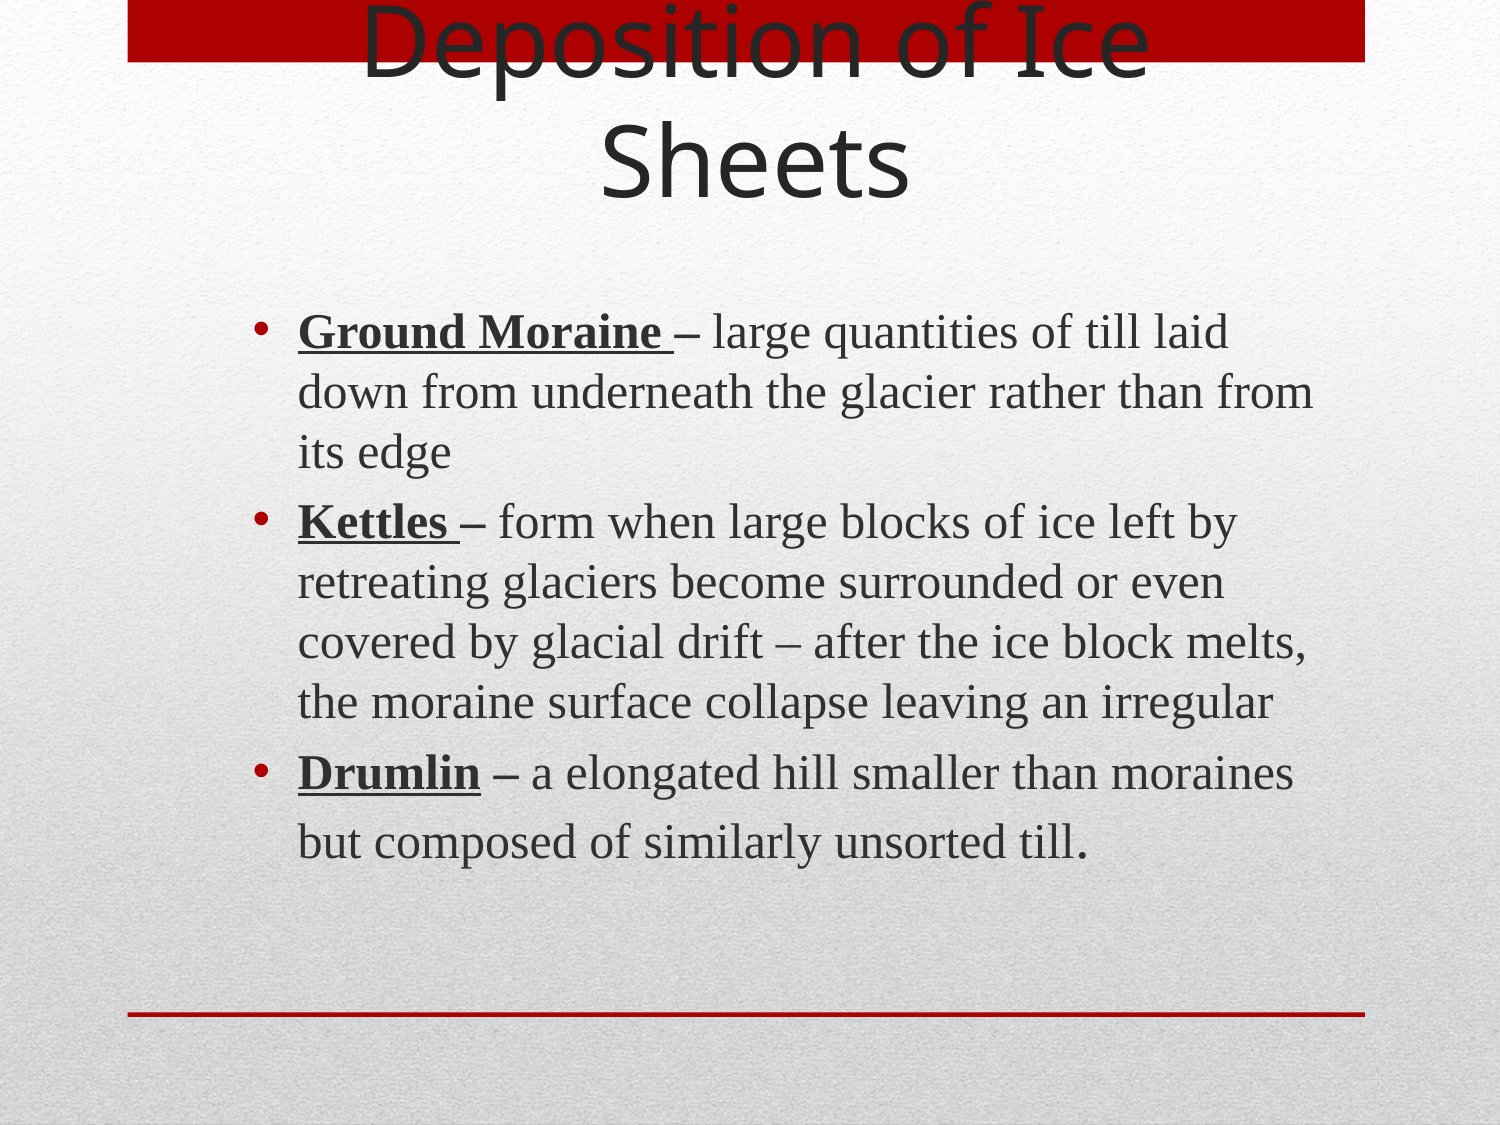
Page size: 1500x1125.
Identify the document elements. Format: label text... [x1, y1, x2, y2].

list Ground Moraine – large quantities of till laid down from underneath the glacier rather than from its edge Kettles – form when large blocks of ice left by retreating glaciers become surrounded or even covered by glacial drift – after the ice block melts, the moraine surface collapse leaving an irregular Drumlin – a elongated hill smaller than moraines but composed of similarly unsorted till. [237, 212, 1363, 956]
title Deposition of Ice Sheets [187, 37, 1325, 225]
